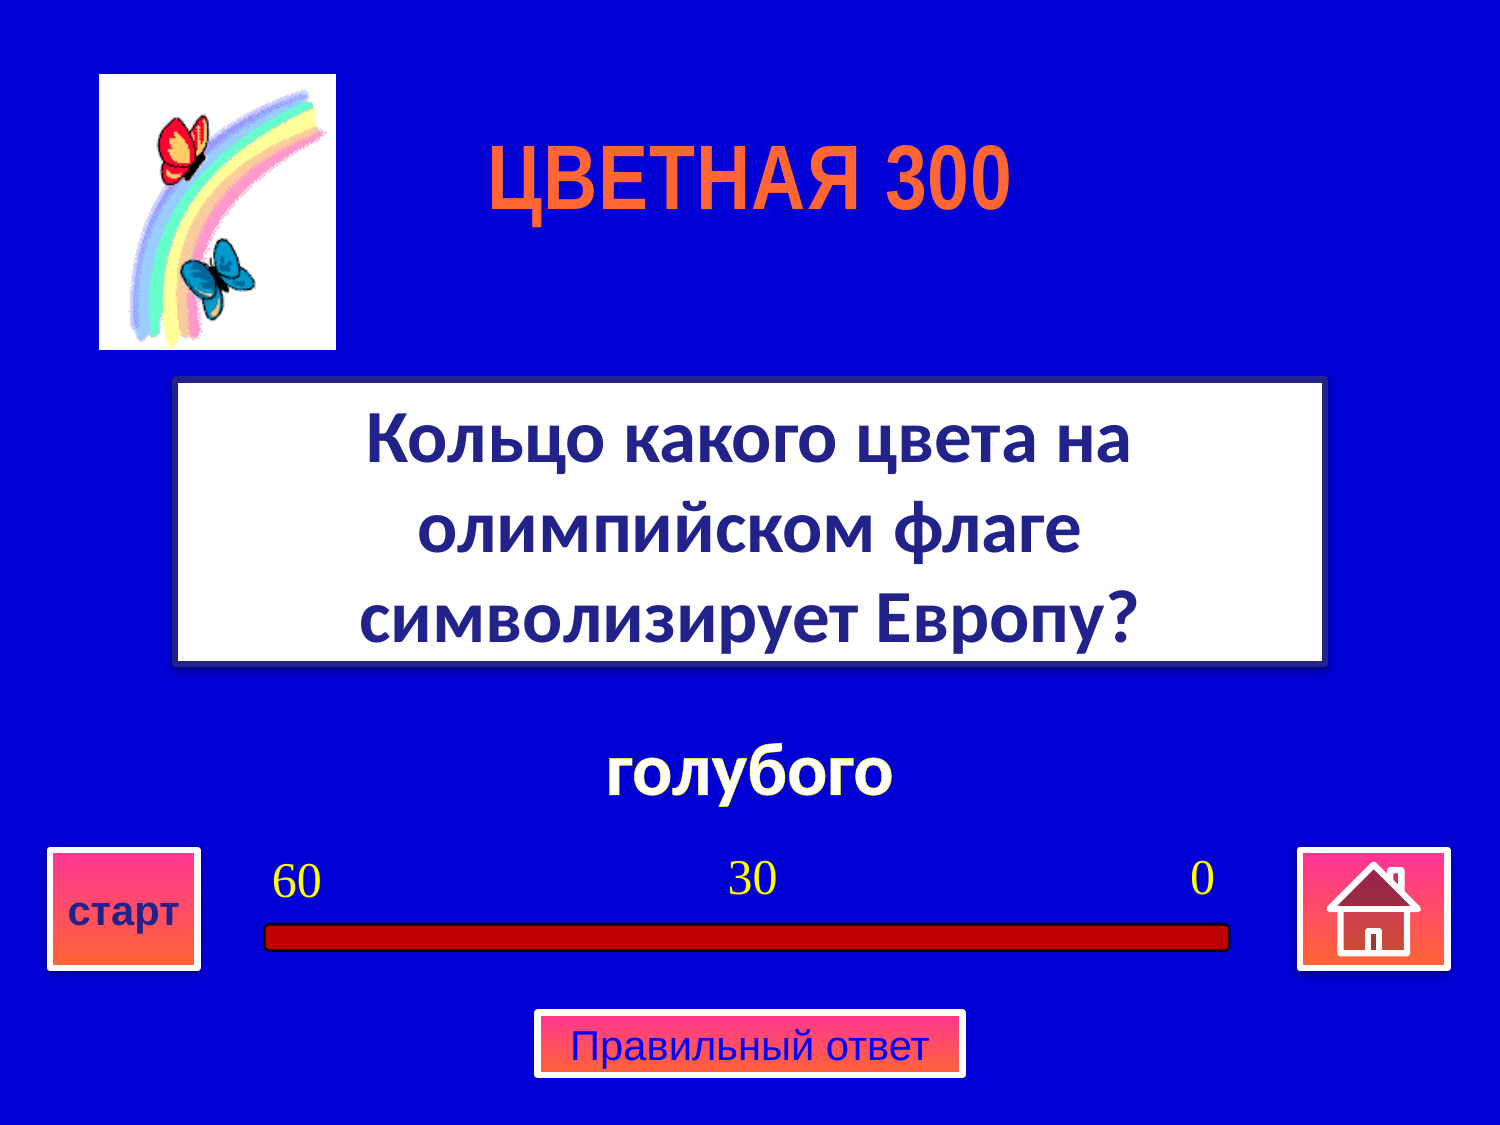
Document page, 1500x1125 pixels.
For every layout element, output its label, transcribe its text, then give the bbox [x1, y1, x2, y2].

text_box 60 [257, 840, 337, 915]
text_box голубого [0, 712, 1500, 818]
text_box [263, 923, 1231, 952]
text_box 0 [1175, 837, 1231, 913]
text_box 30 [712, 837, 793, 913]
text_box ЦВЕТНАЯ 300 [374, 120, 1125, 225]
text_box [1297, 847, 1451, 971]
text_box старт [47, 847, 201, 971]
text_box Правильный ответ [535, 1010, 965, 1077]
text_box Кольцо какого цвета на олимпийском флаге символизирует Европу? [172, 376, 1328, 667]
picture [99, 74, 337, 351]
